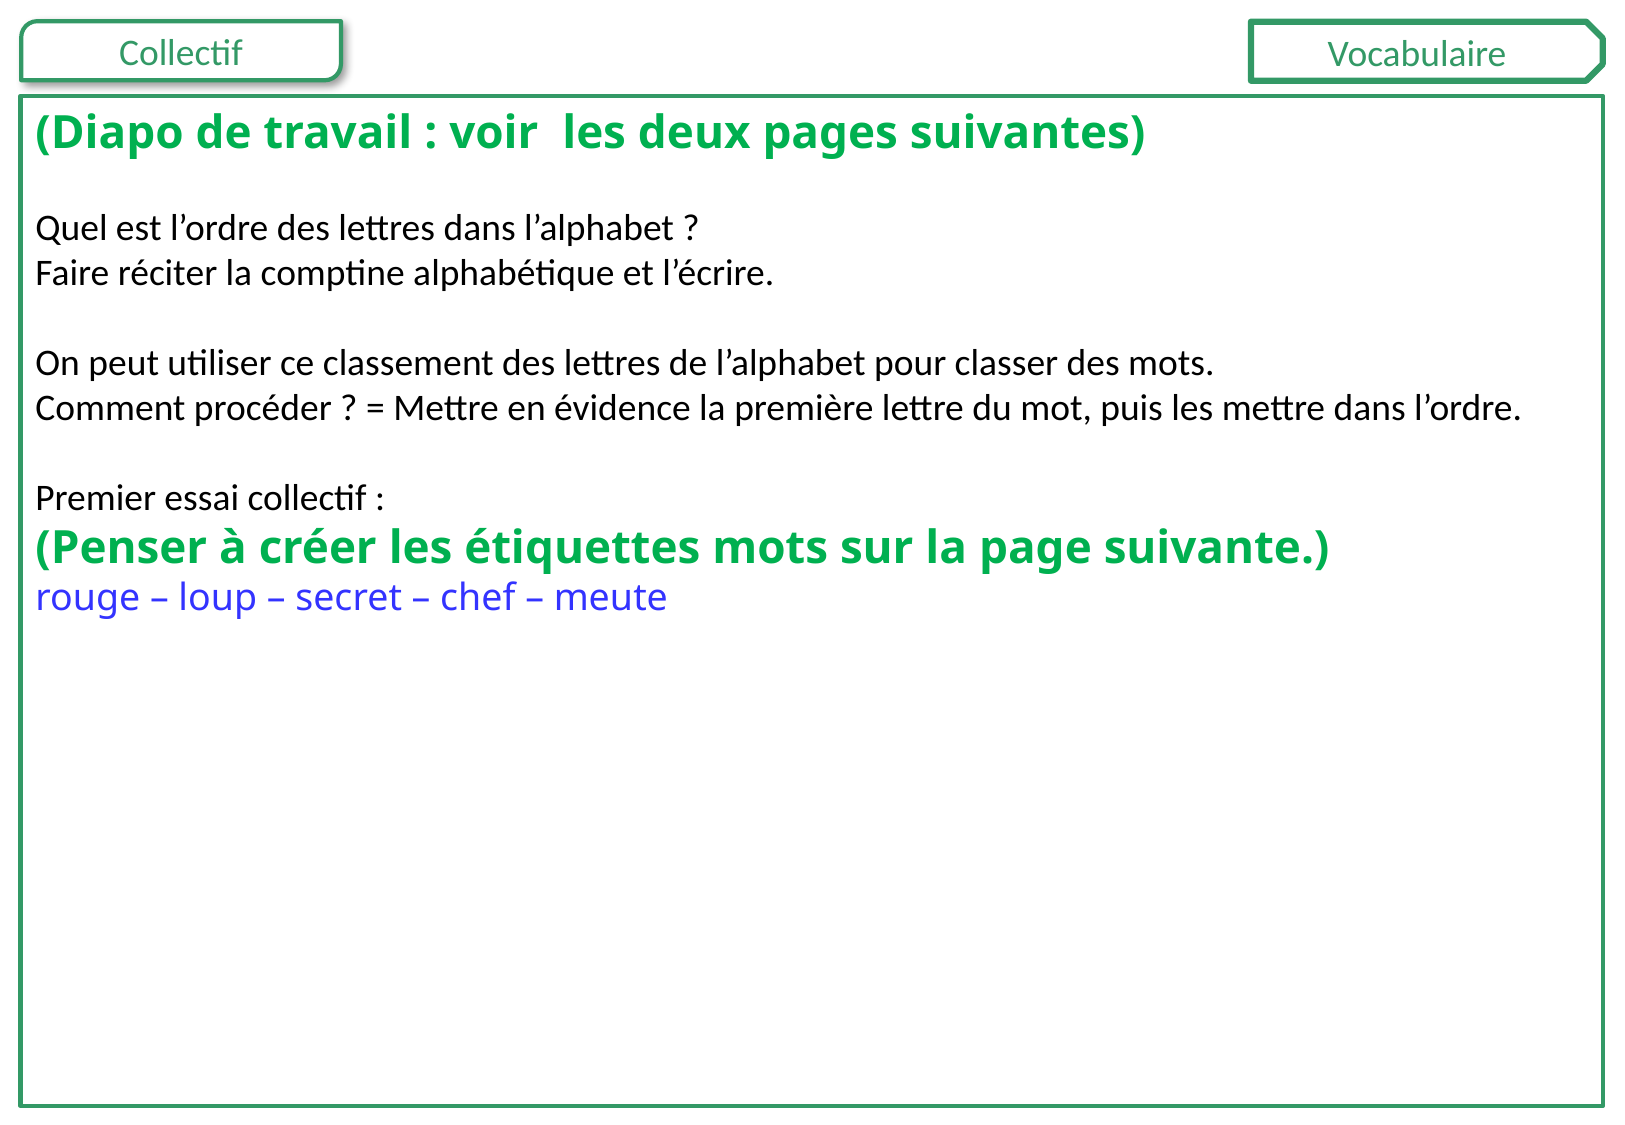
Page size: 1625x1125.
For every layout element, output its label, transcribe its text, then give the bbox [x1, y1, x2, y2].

list Vocabulaire [1250, 21, 1584, 81]
list (Diapo de travail : voir les deux pages suivantes) Quel est l’ordre des lettres dans l’alphabet ? Faire réciter la comptine alphabétique et l’écrire. On peut utiliser ce classement des lettres de l’alphabet pour classer des mots. Comment procéder ? = Mettre en évidence la première lettre du mot, puis les mettre dans l’ordre. Premier essai collectif : (Penser à créer les étiquettes mots sur la page suivante.) rouge – loup – secret – chef – meute [18, 94, 1605, 1108]
